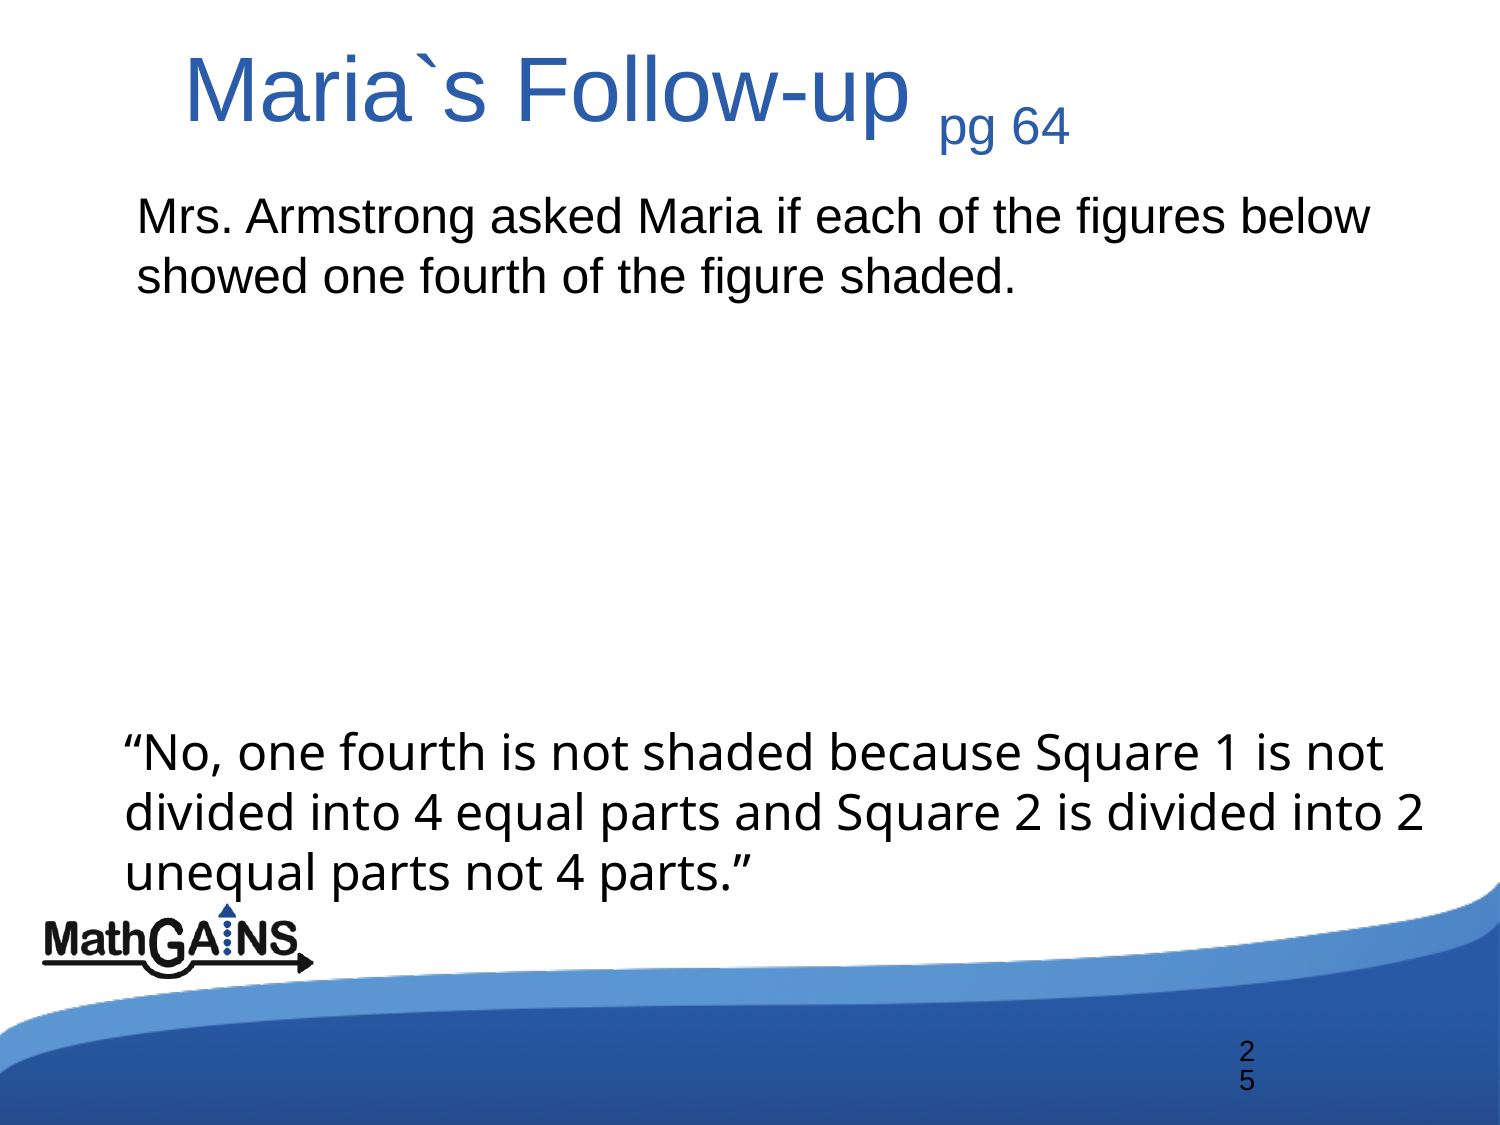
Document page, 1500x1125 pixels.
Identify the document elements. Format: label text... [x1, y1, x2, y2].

picture [0, 878, 1500, 1125]
text_box Mrs. Armstrong asked Maria if each of the figures below showed one fourth of the figure shaded. [112, 174, 1400, 313]
list “No, one fourth is not shaded because Square 1 is not divided into 4 equal parts and Square 2 is divided into 2 unequal parts not 4 parts.” [99, 711, 1451, 913]
slide_number 25 [1223, 1023, 1277, 1075]
title Maria`s Follow-up pg 64 [174, 0, 1226, 174]
